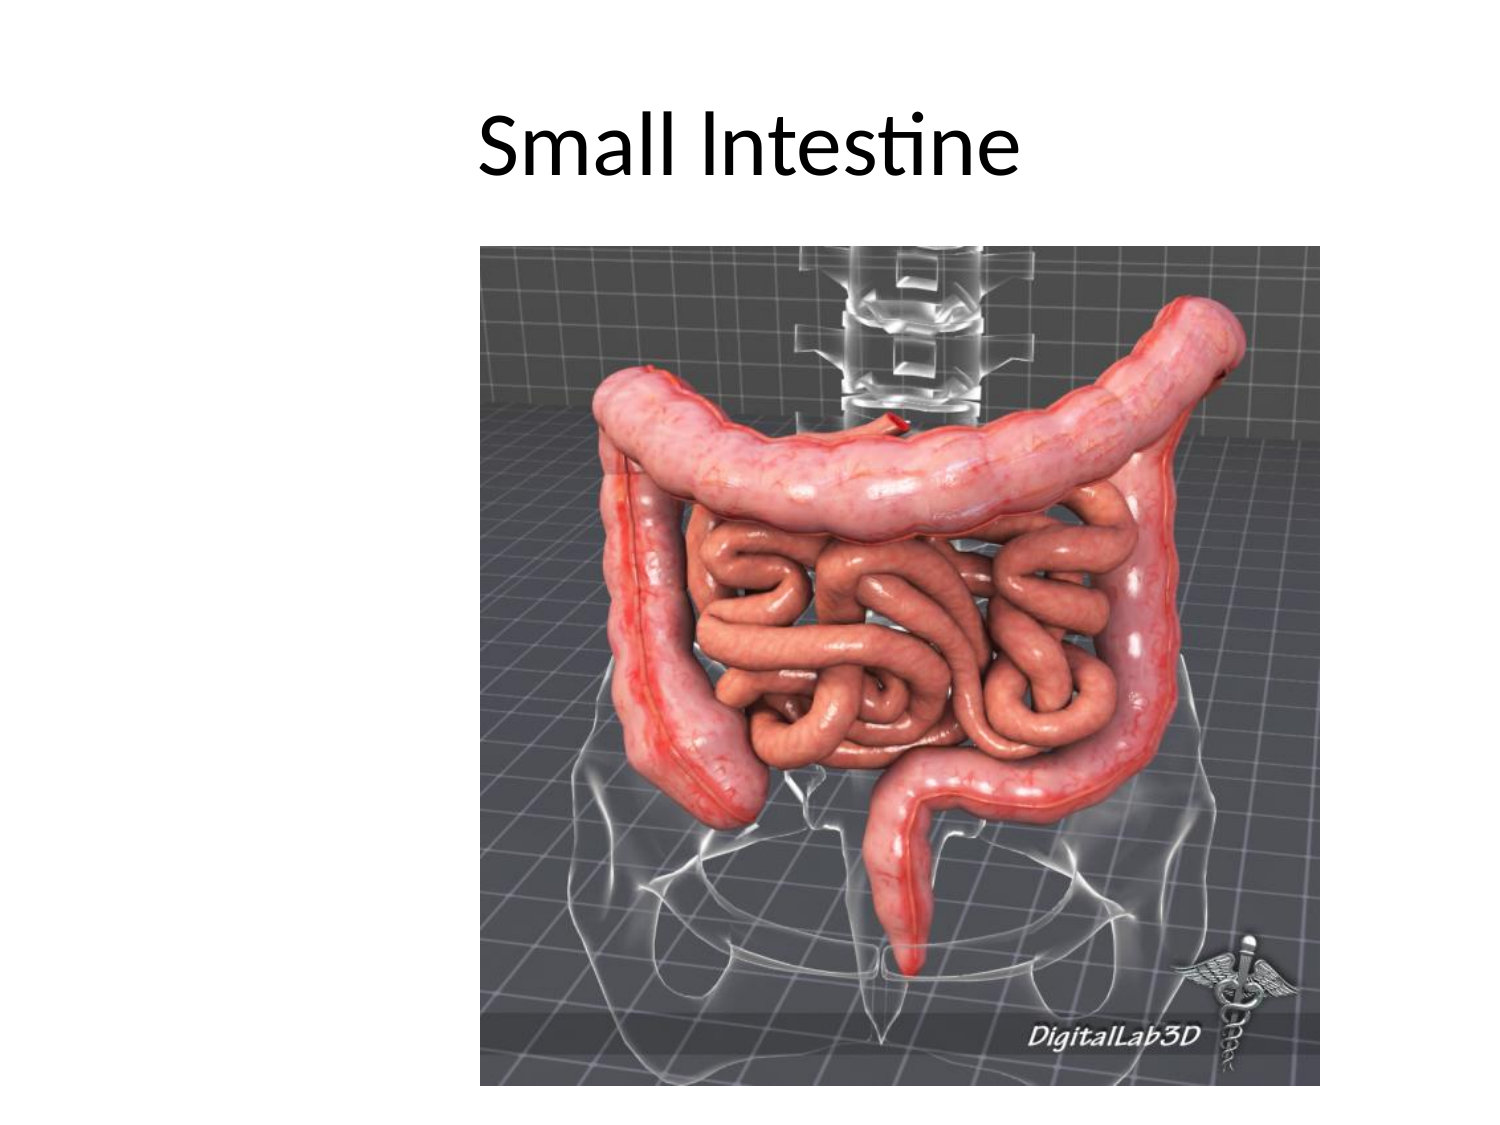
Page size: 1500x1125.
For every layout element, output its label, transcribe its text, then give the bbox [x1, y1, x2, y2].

title Small lntestine [75, 45, 1425, 233]
picture [480, 245, 1320, 1086]
